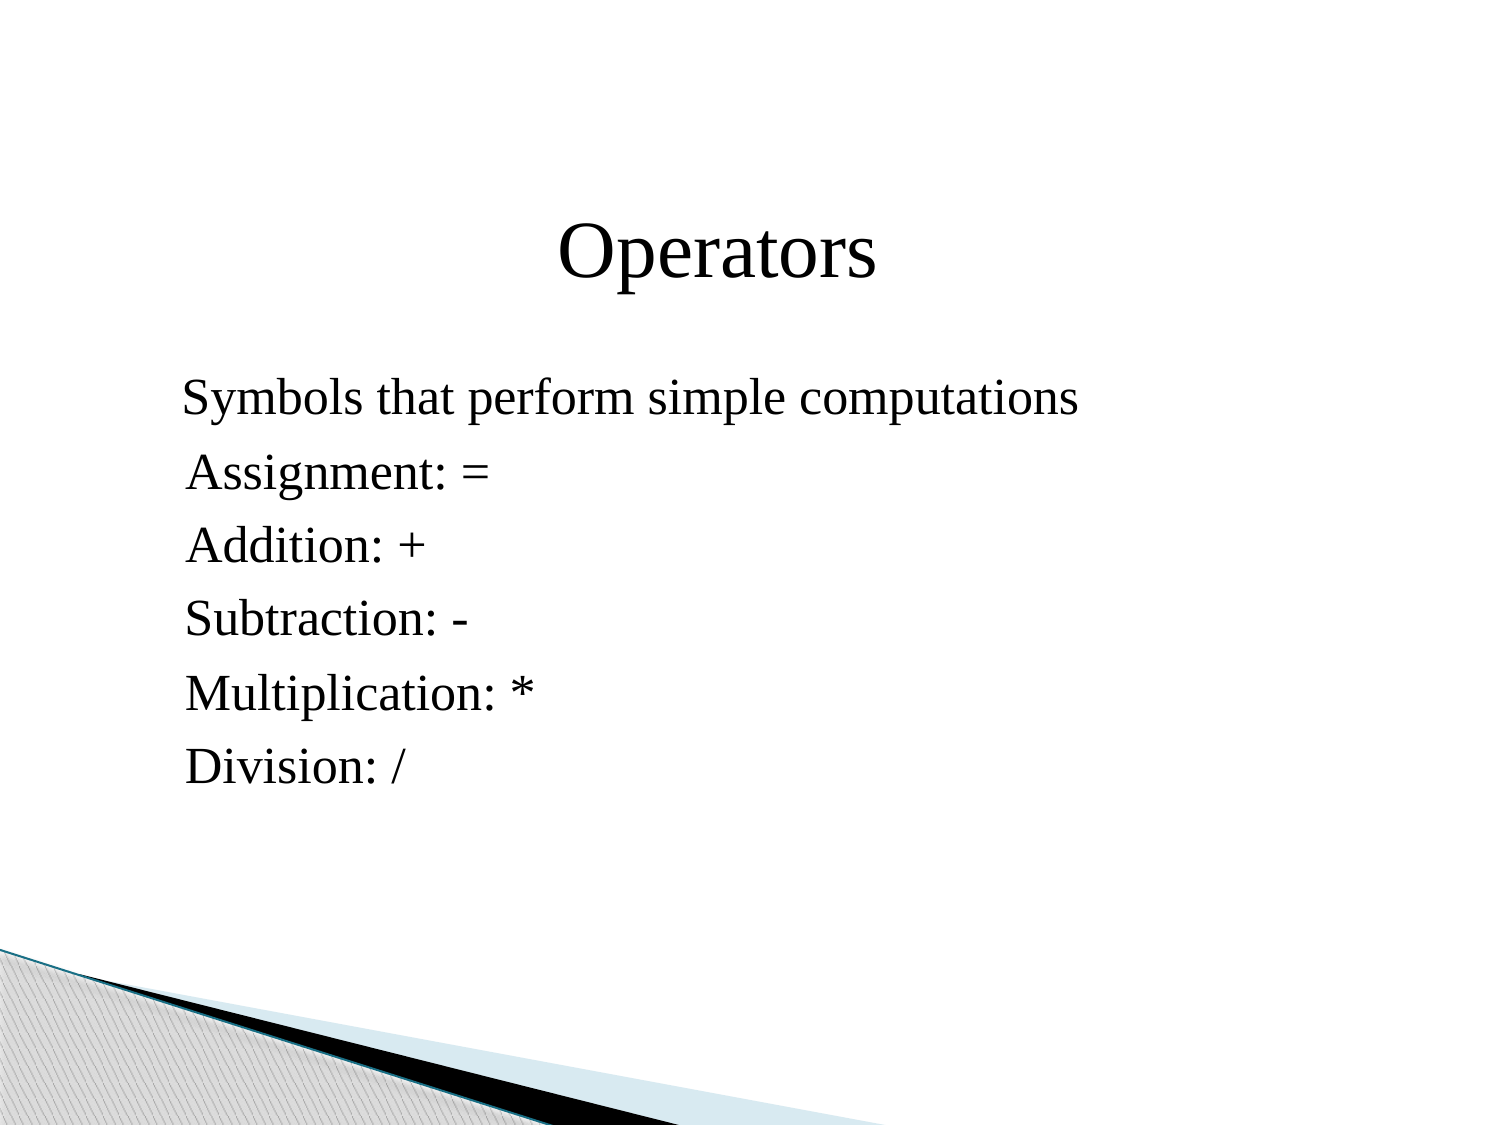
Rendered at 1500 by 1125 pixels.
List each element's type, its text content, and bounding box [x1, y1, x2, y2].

text_box Operators [557, 213, 899, 301]
text_box Symbols that perform simple computations [181, 375, 1106, 433]
text_box Subtraction: - [184, 595, 482, 653]
text_box Multiplication: * Division: / [184, 670, 549, 801]
text_box Assignment: = Addition: + [184, 450, 504, 581]
